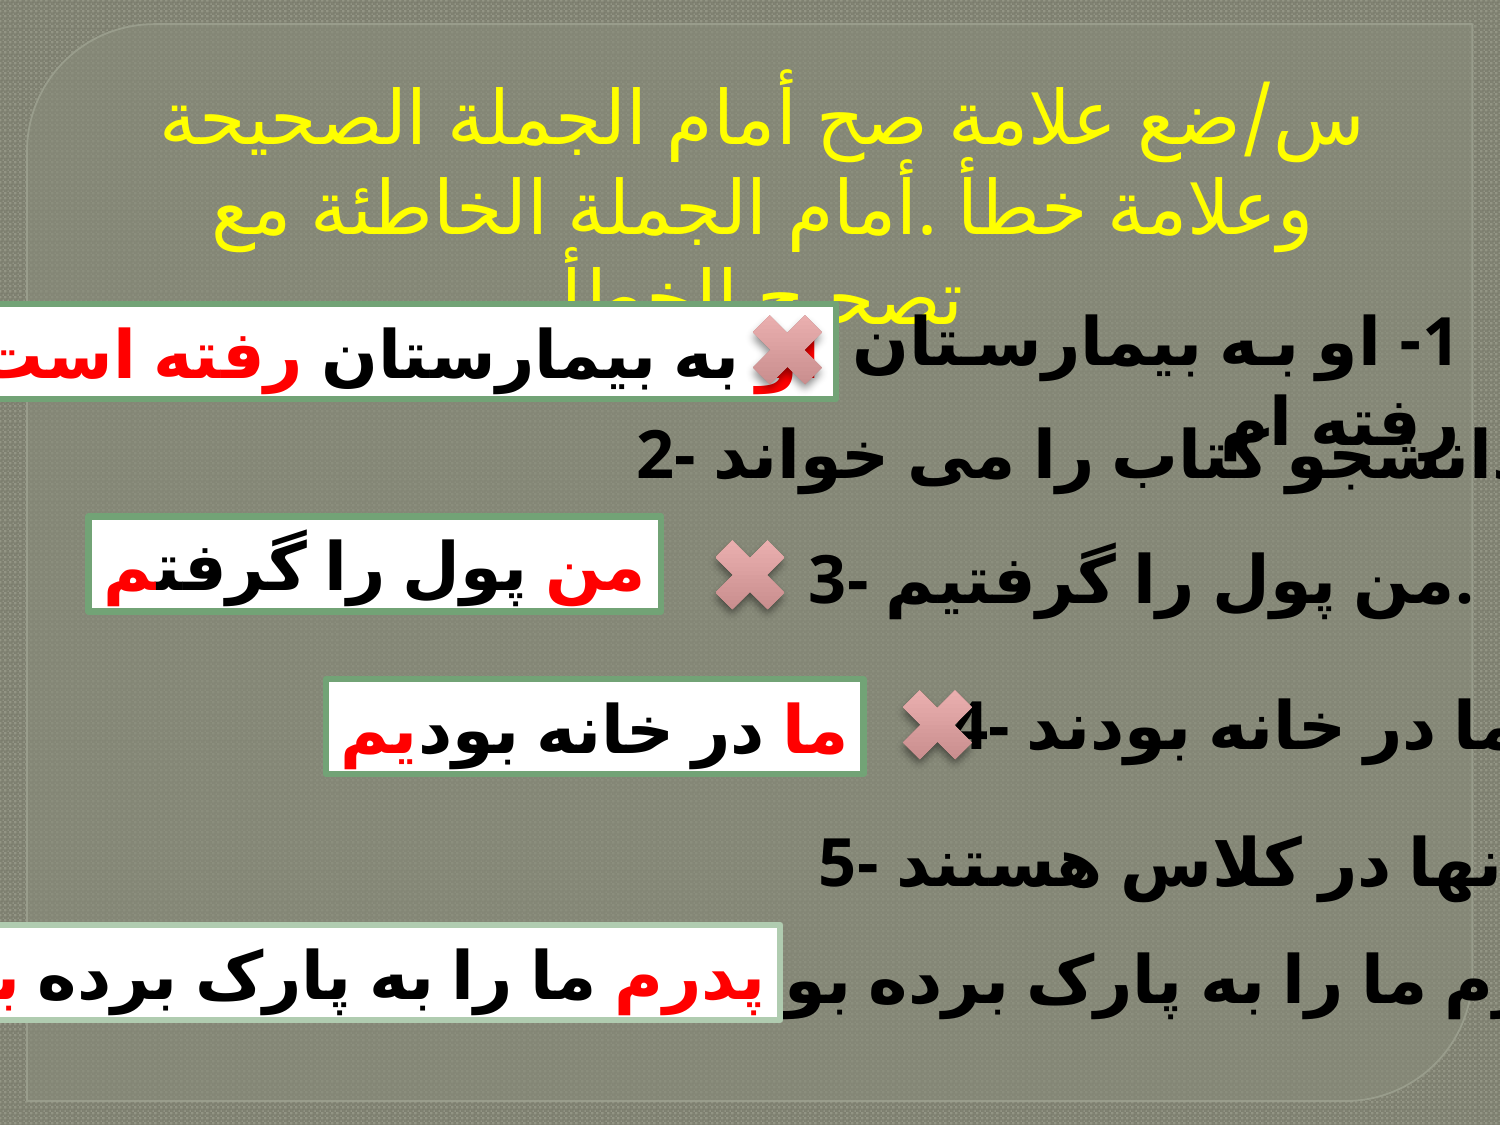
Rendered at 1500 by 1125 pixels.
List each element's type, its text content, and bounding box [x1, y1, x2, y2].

text_box من پول را گرفتم [85, 513, 664, 615]
text_box ما در خانه بودیم [323, 676, 867, 777]
text_box [715, 540, 785, 610]
text_box 3- من پول را گرفتیم. [793, 529, 1490, 624]
text_box [903, 690, 972, 760]
text_box 6- پدرم ما را به پارک برده بودید. [595, 928, 1500, 1024]
text_box س/ضع علامة صح أمام الجملة الصحيحة وعلامة خطأ .أمام الجملة الخاطئة مع تصحيح الخطأ [99, 62, 1425, 301]
text_box پدرم ما را به پارک برده بود [0, 922, 783, 1023]
text_box 2- دانشجو کتاب را می خواند. [621, 403, 1500, 499]
text_box 1- او به بيمارستان رفته ام [837, 291, 1475, 403]
text_box 5- آنها در کلاس هستند. [803, 812, 1500, 908]
text_box [753, 315, 822, 385]
text_box او به بيمارستان رفته است. [0, 301, 839, 402]
text_box 4- ما در خانه بودند. [934, 674, 1500, 770]
